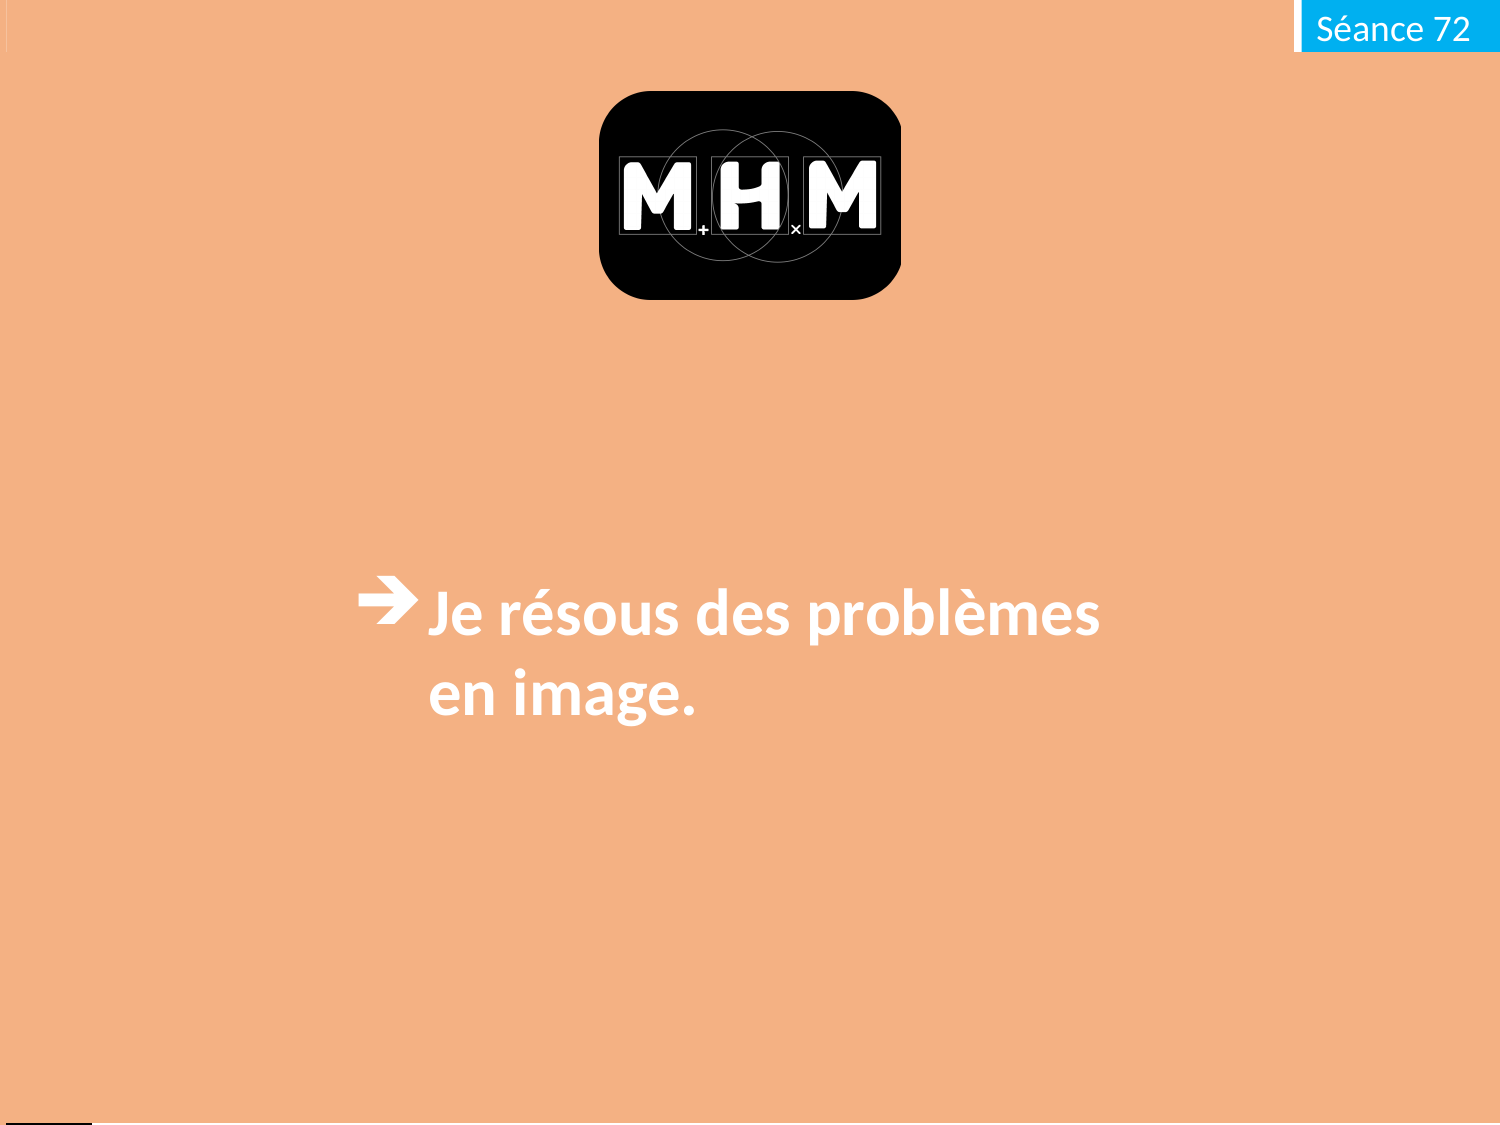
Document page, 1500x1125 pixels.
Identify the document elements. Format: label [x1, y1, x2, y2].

text_box [0, 51, 1500, 1124]
